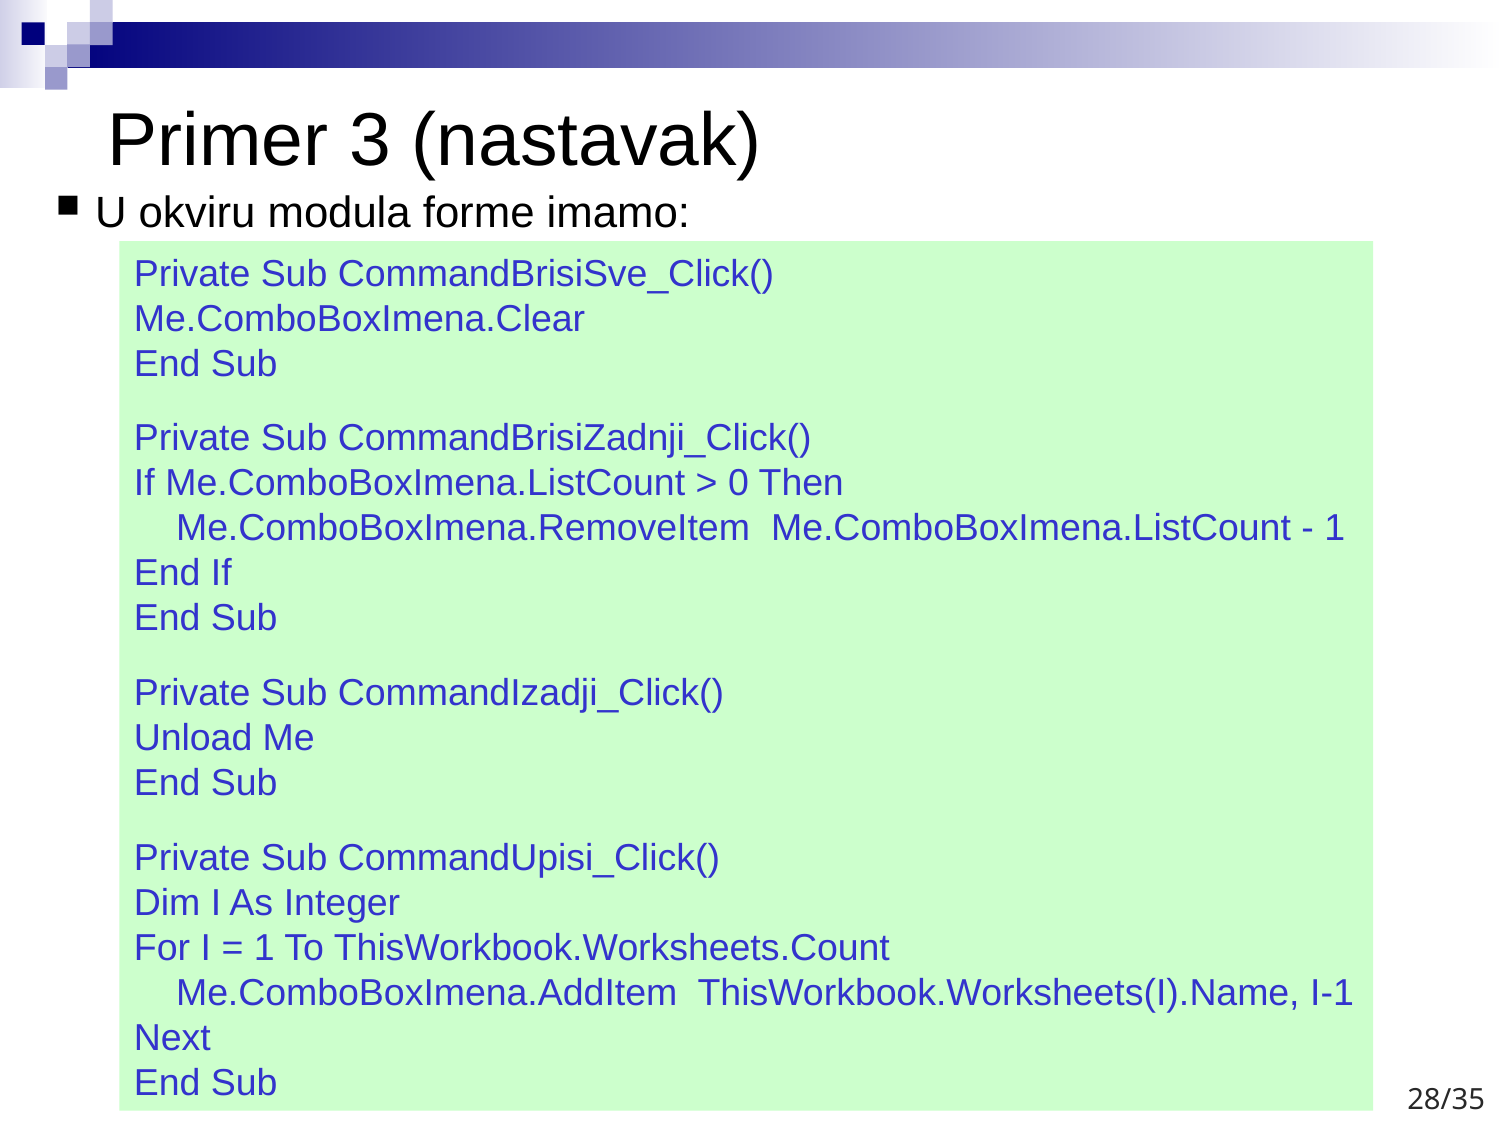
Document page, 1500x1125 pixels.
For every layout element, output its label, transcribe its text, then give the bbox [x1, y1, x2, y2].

title Primer 3 (nastavak) [92, 75, 797, 175]
text_box Private Sub CommandBrisiSve_Click() Me.ComboBoxImena.Clear End Sub Private Sub CommandBrisiZadnji_Click() If Me.ComboBoxImena.ListCount > 0 Then Me.ComboBoxImena.RemoveItem Me.ComboBoxImena.ListCount - 1 End If End Sub Private Sub CommandIzadji_Click() Unload Me End Sub Private Sub CommandUpisi_Click() Dim I As Integer For I = 1 To ThisWorkbook.Worksheets.Count Me.ComboBoxImena.AddItem ThisWorkbook.Worksheets(I).Name, I-1 Next End Sub [119, 241, 1374, 1111]
list U okviru modula forme imamo: [46, 175, 1407, 247]
text_box 28/35 [1374, 1072, 1500, 1123]
